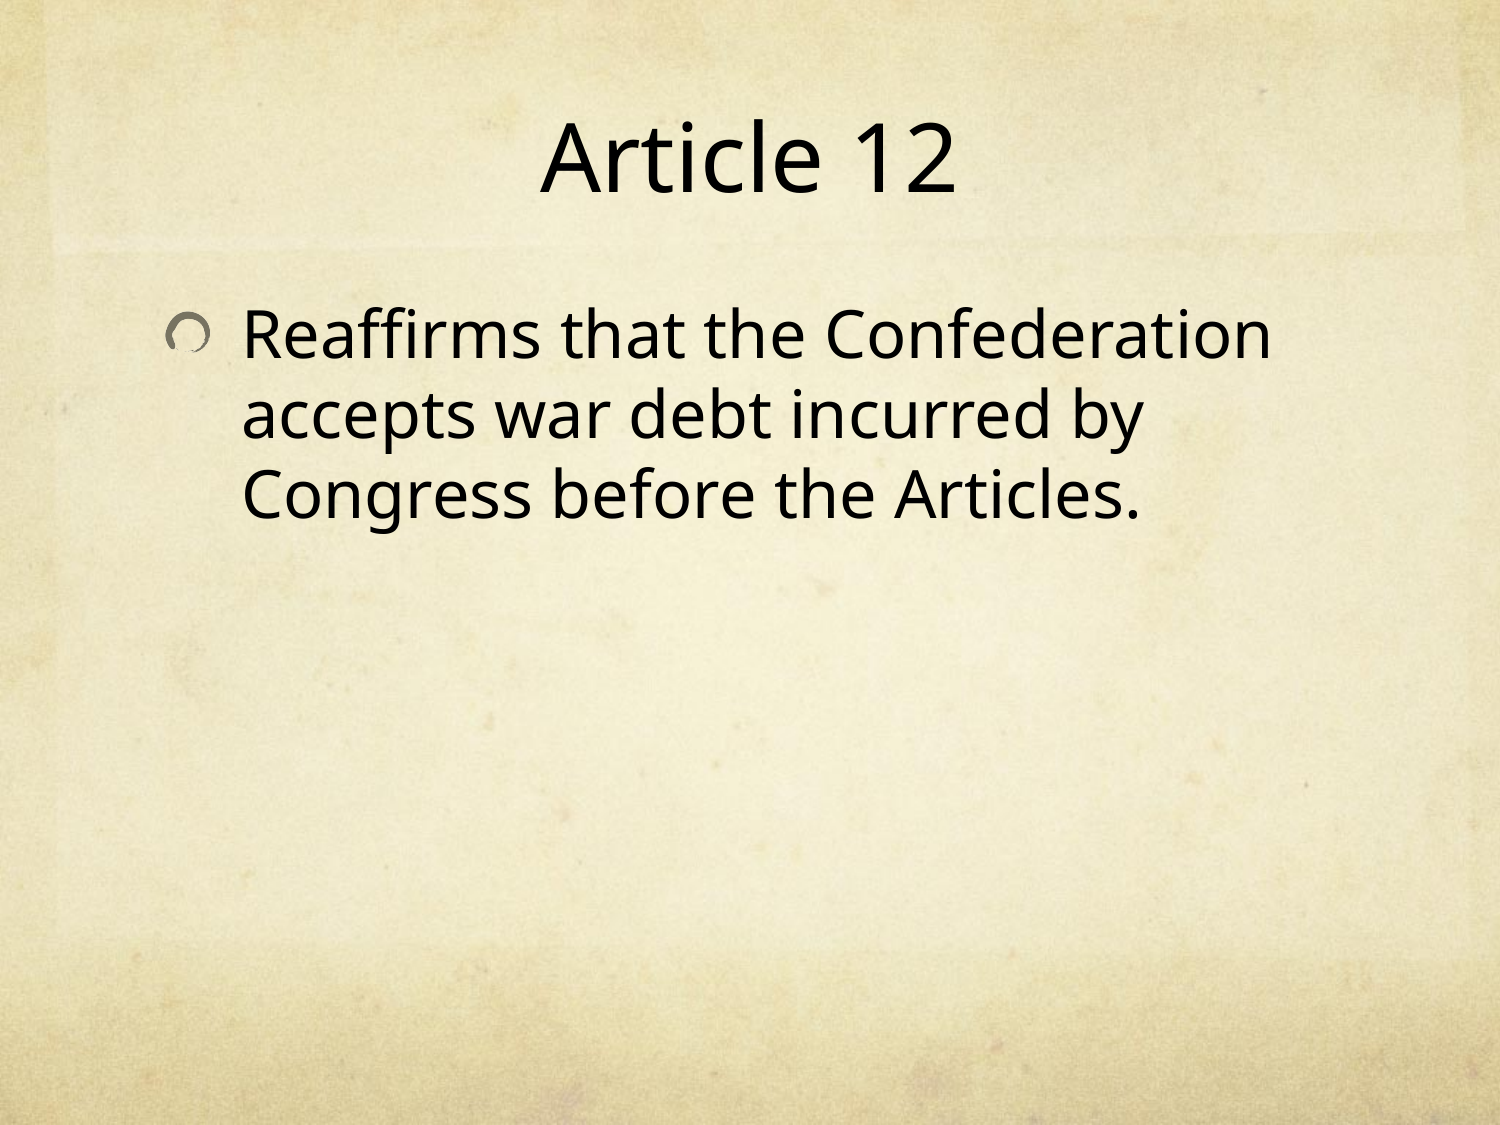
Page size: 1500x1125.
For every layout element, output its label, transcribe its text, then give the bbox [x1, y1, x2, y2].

list Reaffirms that the Confederation accepts war debt incurred by Congress before the Articles. [150, 284, 1350, 950]
title Article 12 [150, 82, 1350, 225]
picture [0, 0, 1500, 1125]
